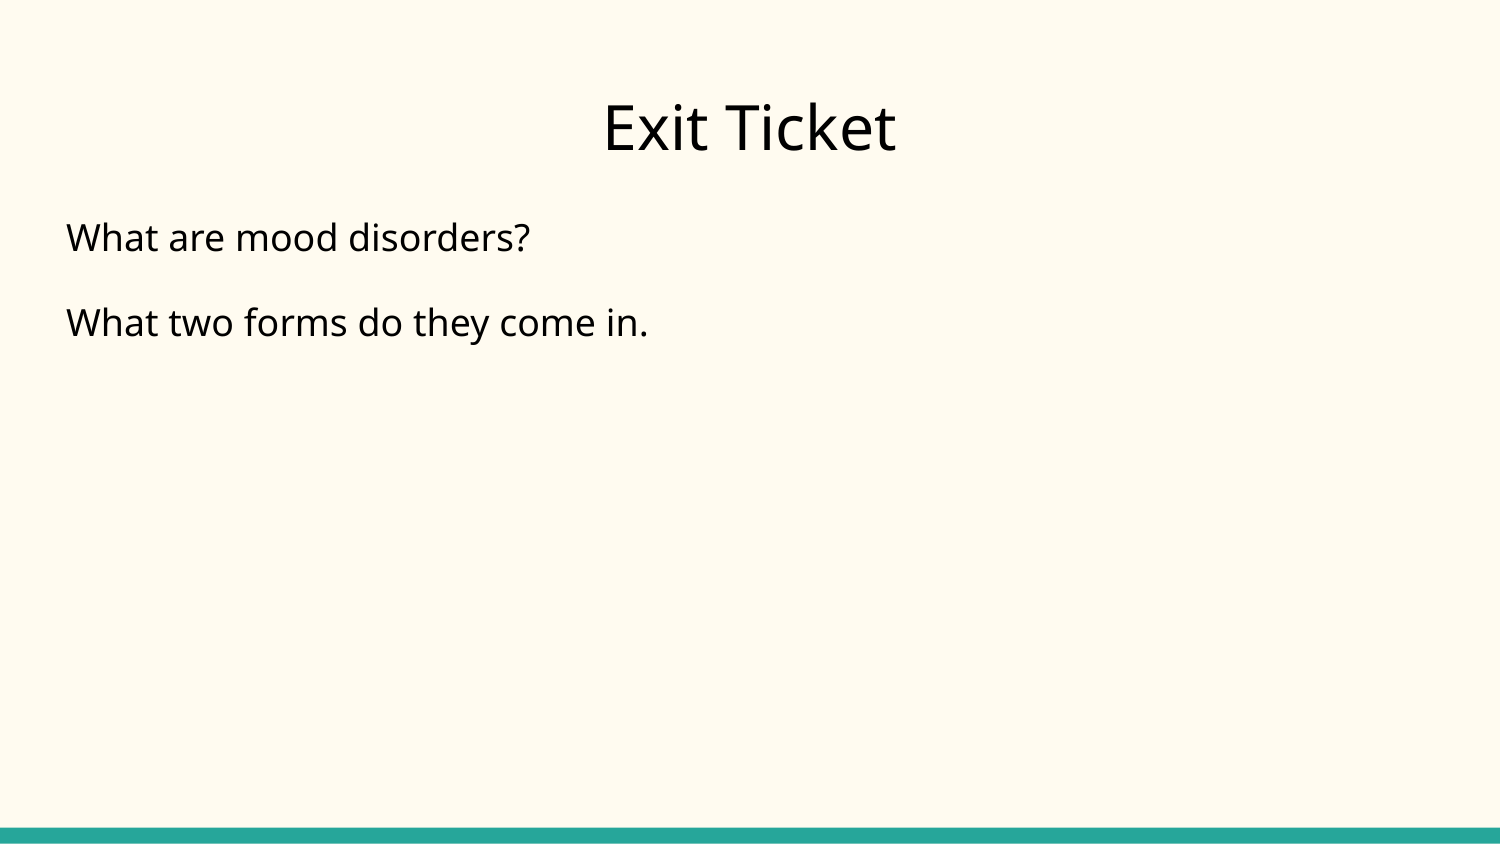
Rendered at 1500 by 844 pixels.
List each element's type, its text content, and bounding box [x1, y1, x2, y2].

list What are mood disorders? What two forms do they come in. [51, 192, 1449, 750]
title Exit Ticket [51, 72, 1449, 174]
